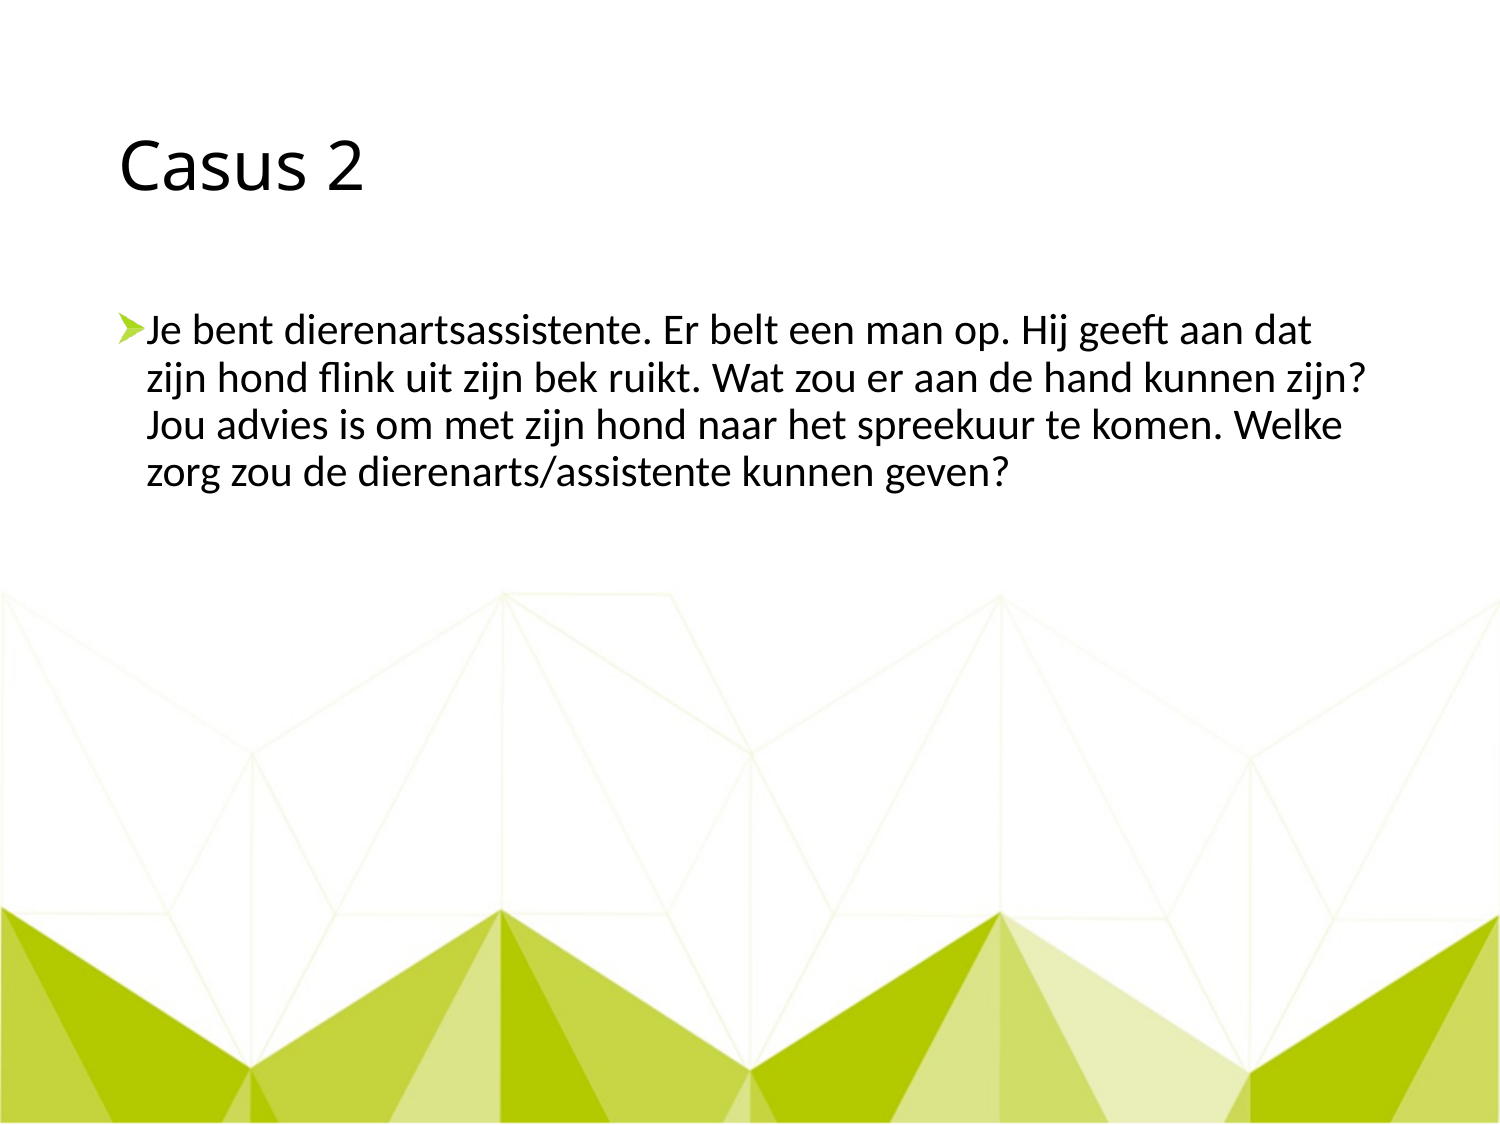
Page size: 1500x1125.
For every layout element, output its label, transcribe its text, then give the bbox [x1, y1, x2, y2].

title Casus 2 [103, 59, 1397, 278]
list Je bent dierenartsassistente. Er belt een man op. Hij geeft aan dat zijn hond flink uit zijn bek ruikt. Wat zou er aan de hand kunnen zijn? Jou advies is om met zijn hond naar het spreekuur te komen. Welke zorg zou de dierenarts/assistente kunnen geven? [103, 299, 1397, 1014]
picture [0, 0, 1500, 1125]
